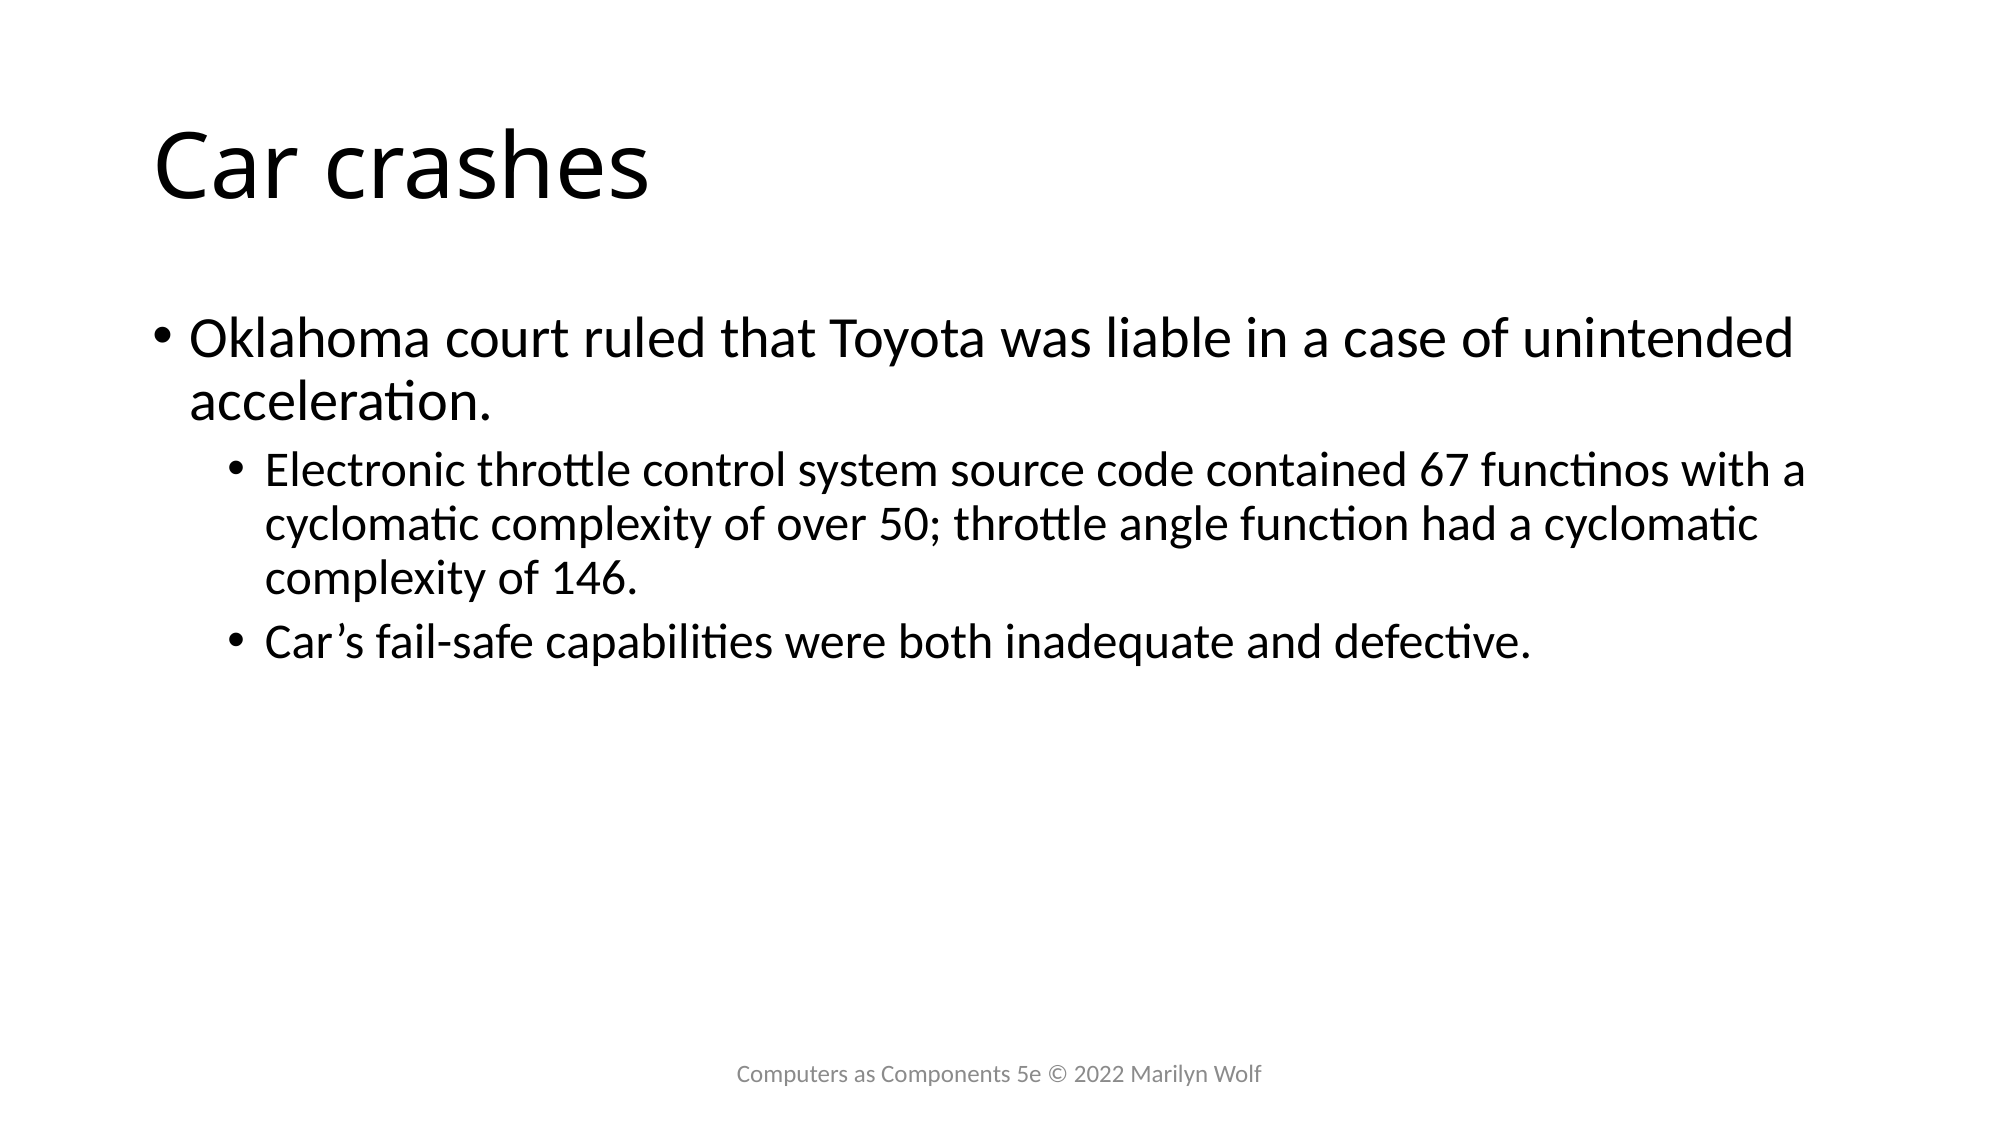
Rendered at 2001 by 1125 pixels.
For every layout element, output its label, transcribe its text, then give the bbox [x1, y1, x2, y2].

list Oklahoma court ruled that Toyota was liable in a case of unintended acceleration. Electronic throttle control system source code contained 67 functinos with a cyclomatic complexity of over 50; throttle angle function had a cyclomatic complexity of 146. Car’s fail-safe capabilities were both inadequate and defective. [137, 299, 1863, 1014]
title Car crashes [137, 59, 1863, 278]
footer Computers as Components 5e © 2022 Marilyn Wolf [662, 1042, 1338, 1103]
